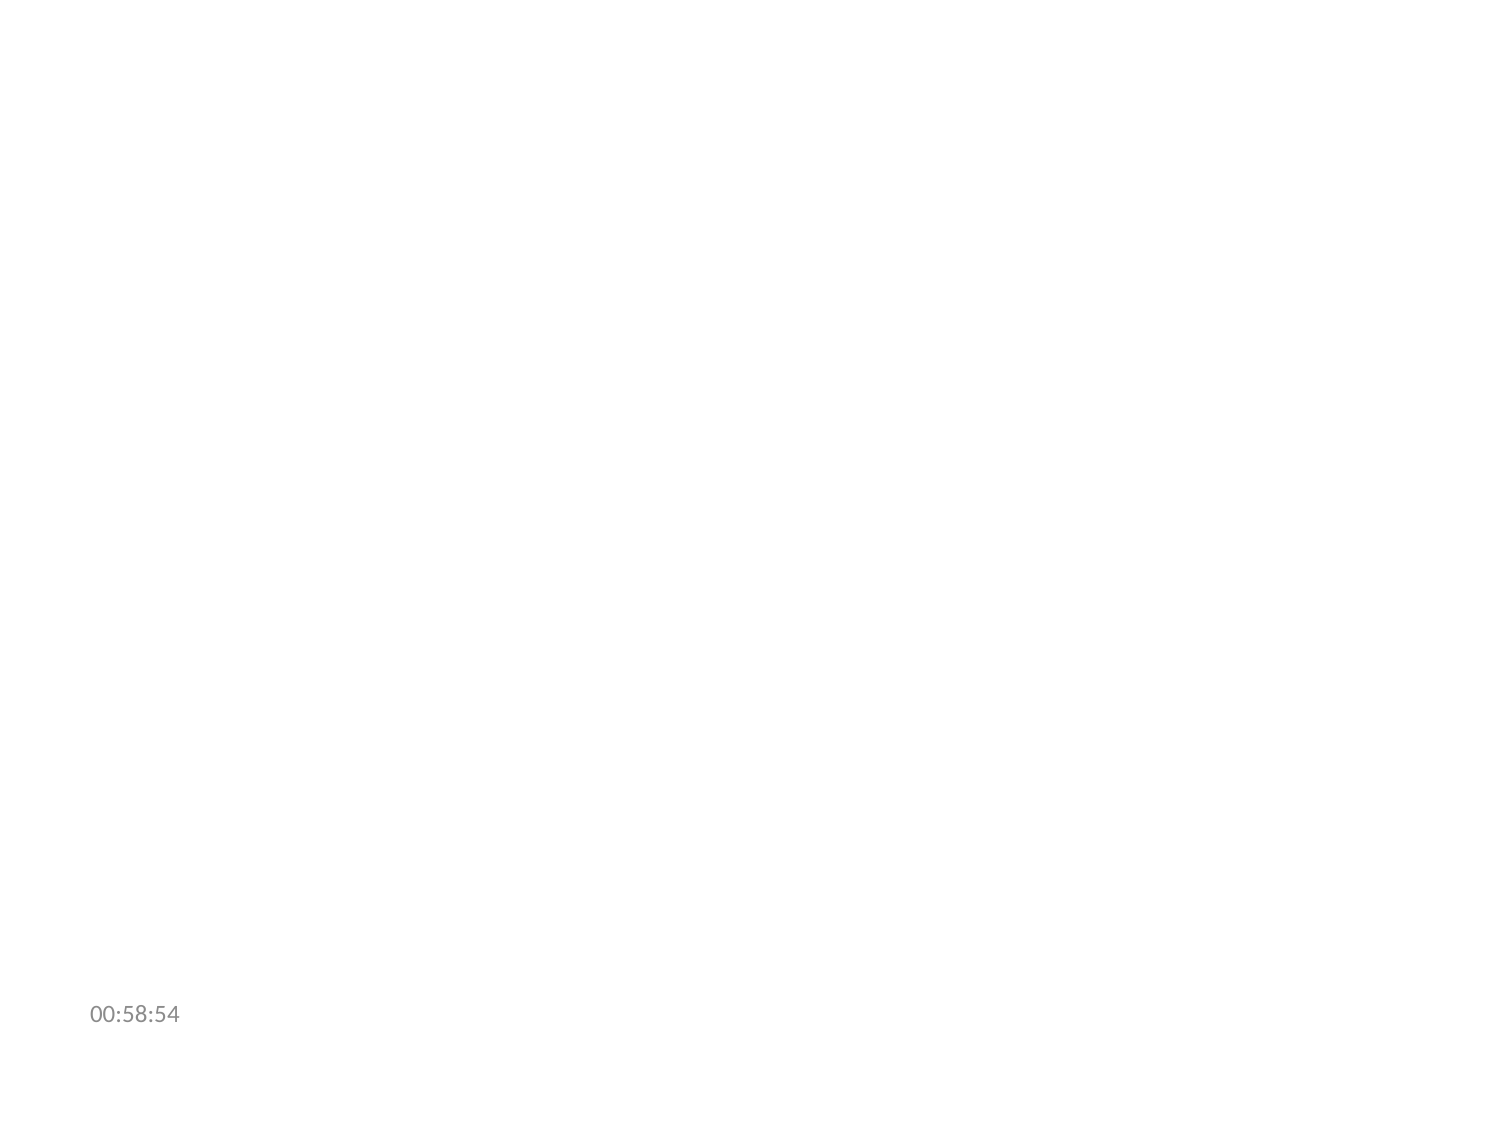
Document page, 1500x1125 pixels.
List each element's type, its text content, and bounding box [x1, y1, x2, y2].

text_box 15:35:09 [75, 982, 425, 1043]
